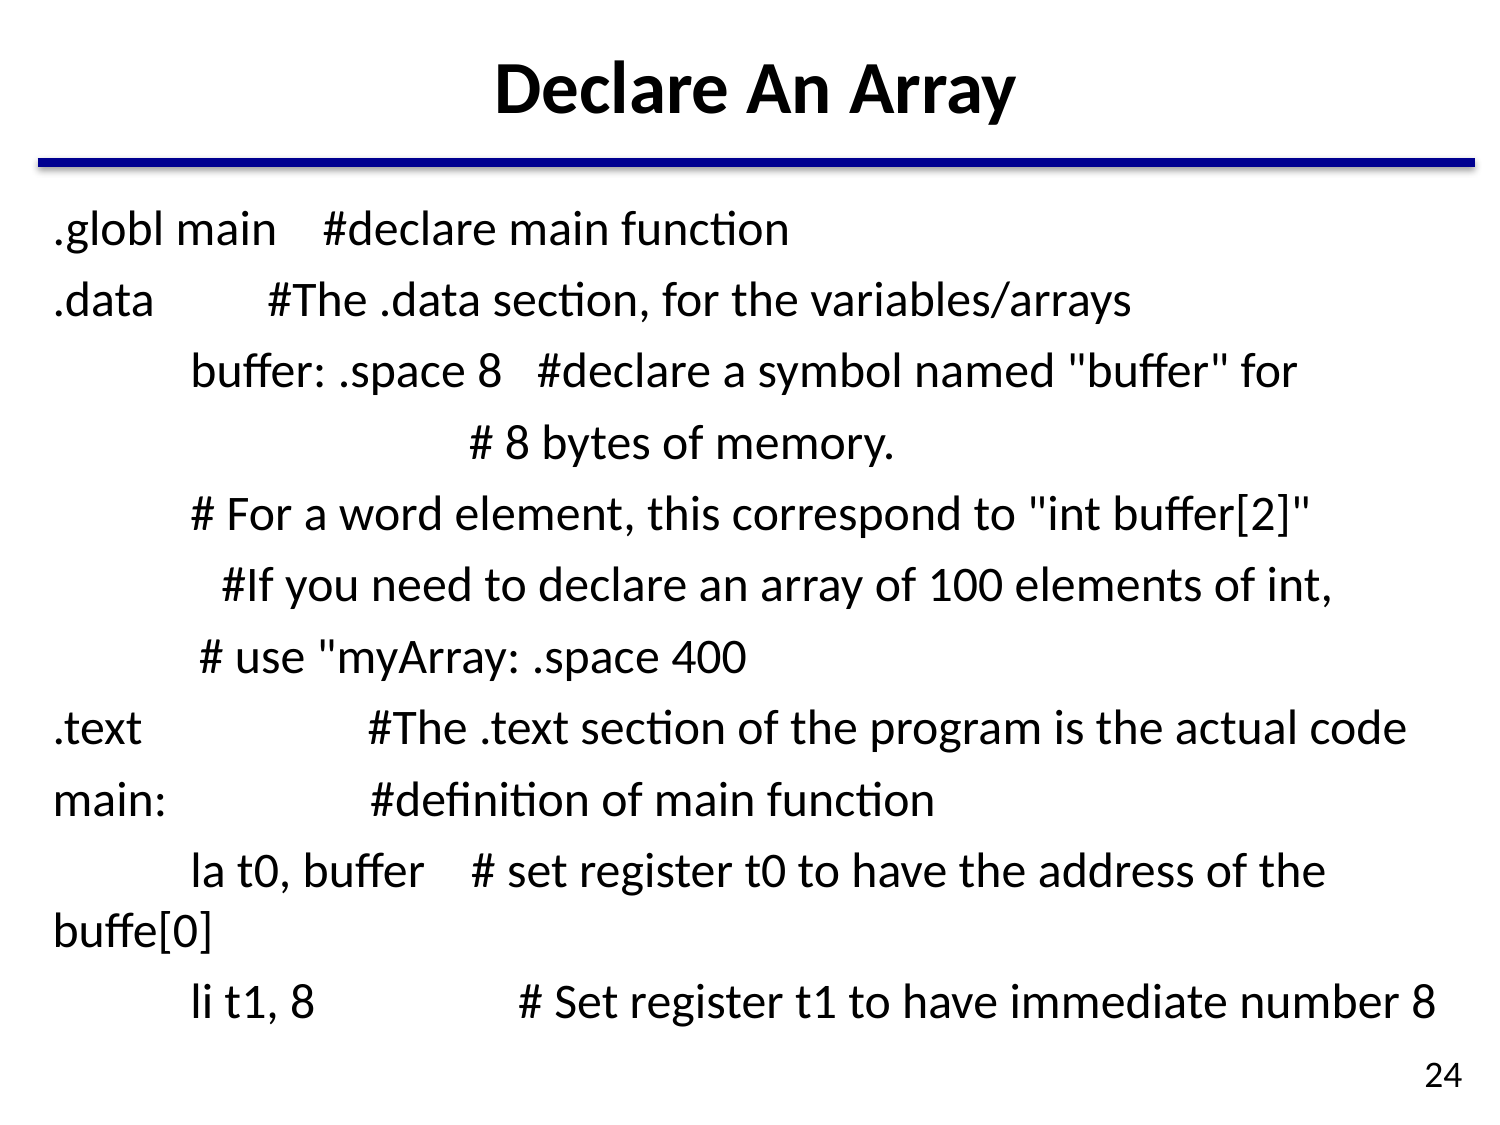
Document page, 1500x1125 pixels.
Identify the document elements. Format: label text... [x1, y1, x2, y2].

title Declare An Array [37, 24, 1475, 143]
slide_number 24 [1127, 1042, 1478, 1103]
list .globl main #declare main function .data #The .data section, for the variables/arrays buffer: .space 8 #declare a symbol named "buffer" for # 8 bytes of memory. # For a word element, this correspond to "int buffer[2]" #If you need to declare an array of 100 elements of int, # use "myArray: .space 400 .text #The .text section of the program is the actual code main: #definition of main function la t0, buffer # set register t0 to have the address of the buffe[0] li t1, 8 # Set register t1 to have immediate number 8 [37, 187, 1475, 1043]
